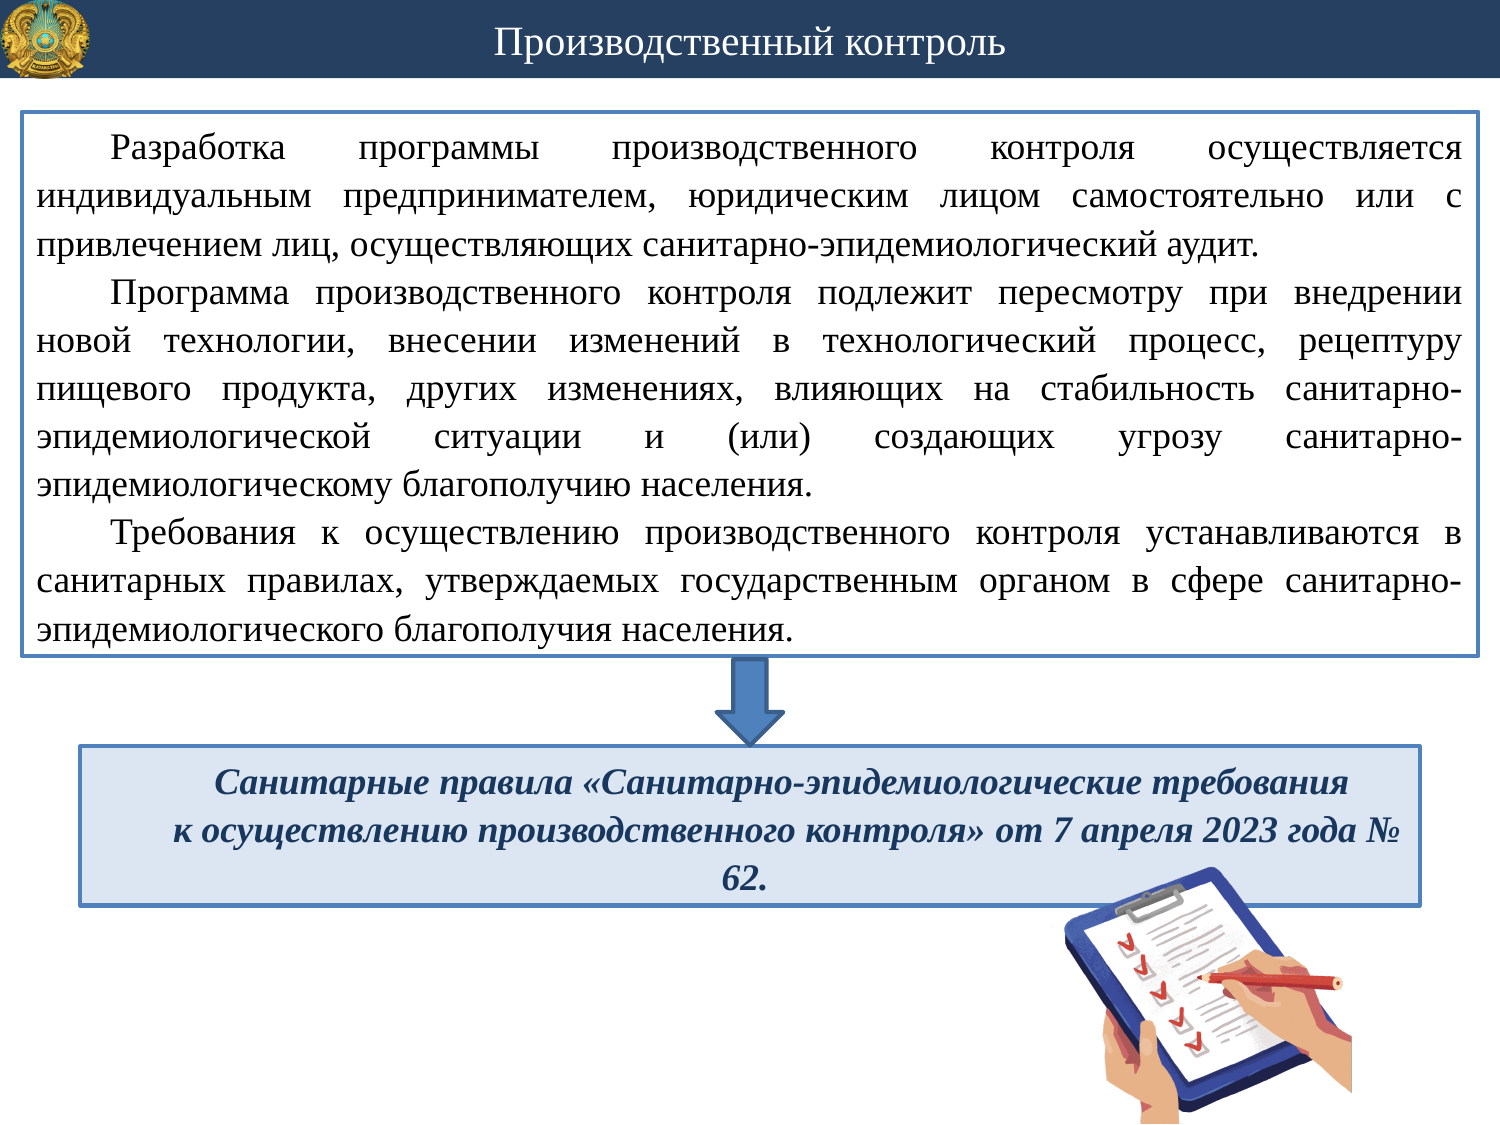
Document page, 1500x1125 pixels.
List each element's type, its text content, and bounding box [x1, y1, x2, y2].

picture [0, 0, 91, 79]
text_box Разработка программы производственного контроля осуществляется индивидуальным предпринимателем, юридическим лицом самостоятельно или с привлечением лиц, осуществляющих санитарно-эпидемиологический аудит. Программа производственного контроля подлежит пересмотру при внедрении новой технологии, внесении изменений в технологический процесс, рецептуру пищевого продукта, других изменениях, влияющих на стабильность санитарно-эпидемиологической ситуации и (или) создающих угрозу санитарно-эпидемиологическому благополучию населения. Требования к осуществлению производственного контроля устанавливаются в санитарных правилах, утверждаемых государственным органом в сфере санитарно-эпидемиологического благополучия населения. [20, 110, 1480, 658]
picture [871, 824, 1500, 1124]
text_box Санитарные правила «Санитарно-эпидемиологические требования к осуществлению производственного контроля» от 7 апреля 2023 года № 62. [78, 744, 1422, 908]
text_box [714, 657, 786, 748]
text_box Производственный контроль [92, 0, 1500, 80]
